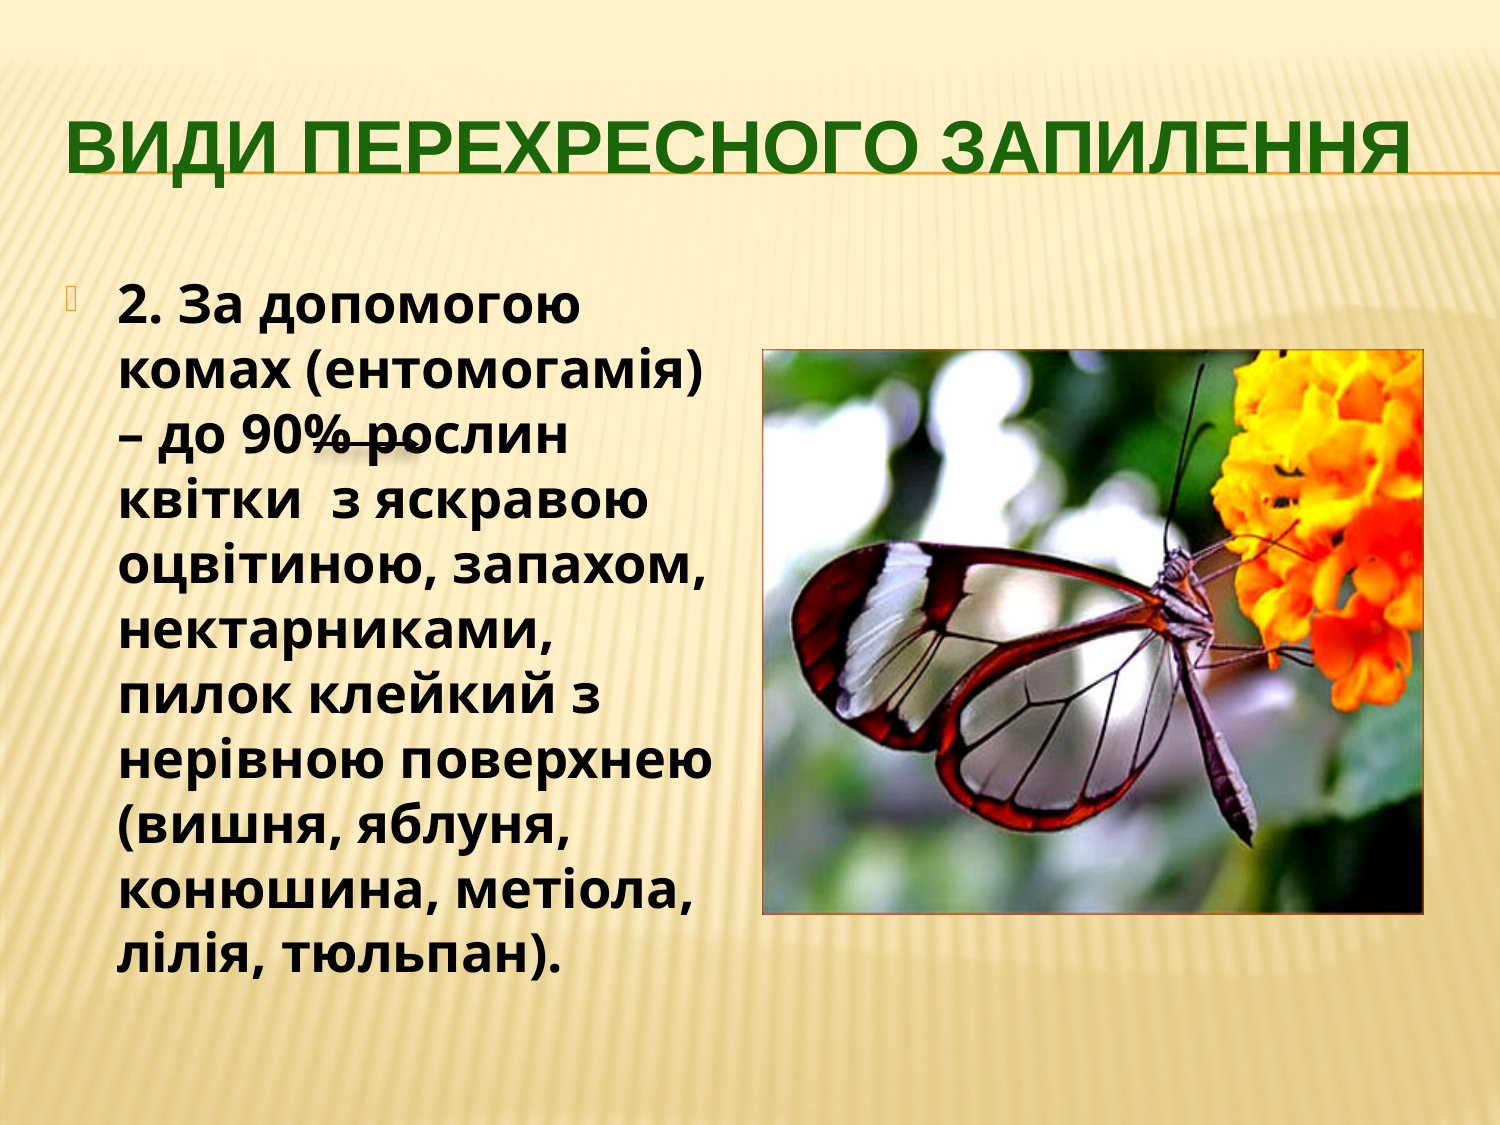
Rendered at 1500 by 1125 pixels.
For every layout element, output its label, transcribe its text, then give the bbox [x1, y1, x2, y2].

title Види перехресного Запилення [49, 75, 1475, 213]
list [762, 349, 1424, 915]
list 2. За допомогою комах (ентомогамія) – до 90% рослин квітки з яскравою оцвітиною, запахом, нектарниками, пилок клейкий з нерівною поверхнею (вишня, яблуня, конюшина, метіола, лілія, тюльпан). [50, 262, 738, 1038]
